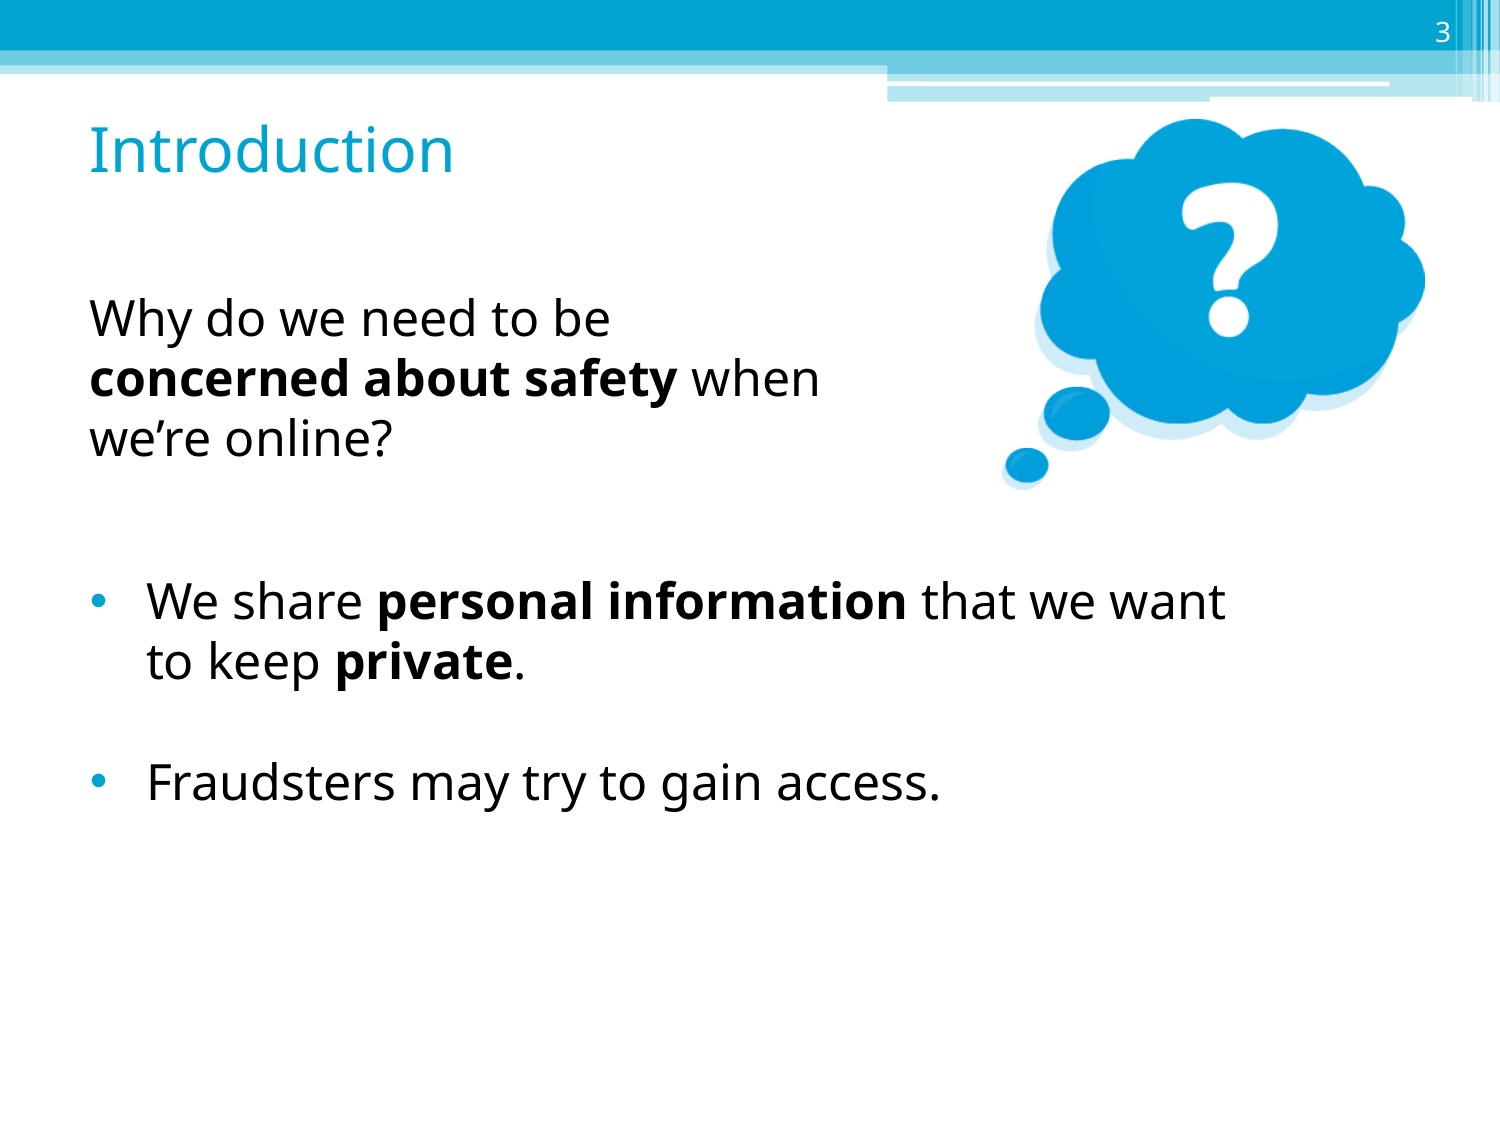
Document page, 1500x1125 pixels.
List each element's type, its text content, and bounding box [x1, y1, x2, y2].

picture [1204, 119, 1425, 274]
text_box We share personal information that we want to keep private. [74, 562, 1243, 698]
text_box Fraudsters may try to gain access. [75, 742, 1250, 818]
picture [1209, 297, 1249, 337]
text_box Why do we need to be concerned about safety when we’re online? [75, 279, 892, 475]
picture [1001, 119, 1425, 490]
title Introduction [75, 60, 1425, 236]
slide_number 3 [1341, 0, 1466, 61]
picture [1182, 183, 1278, 291]
